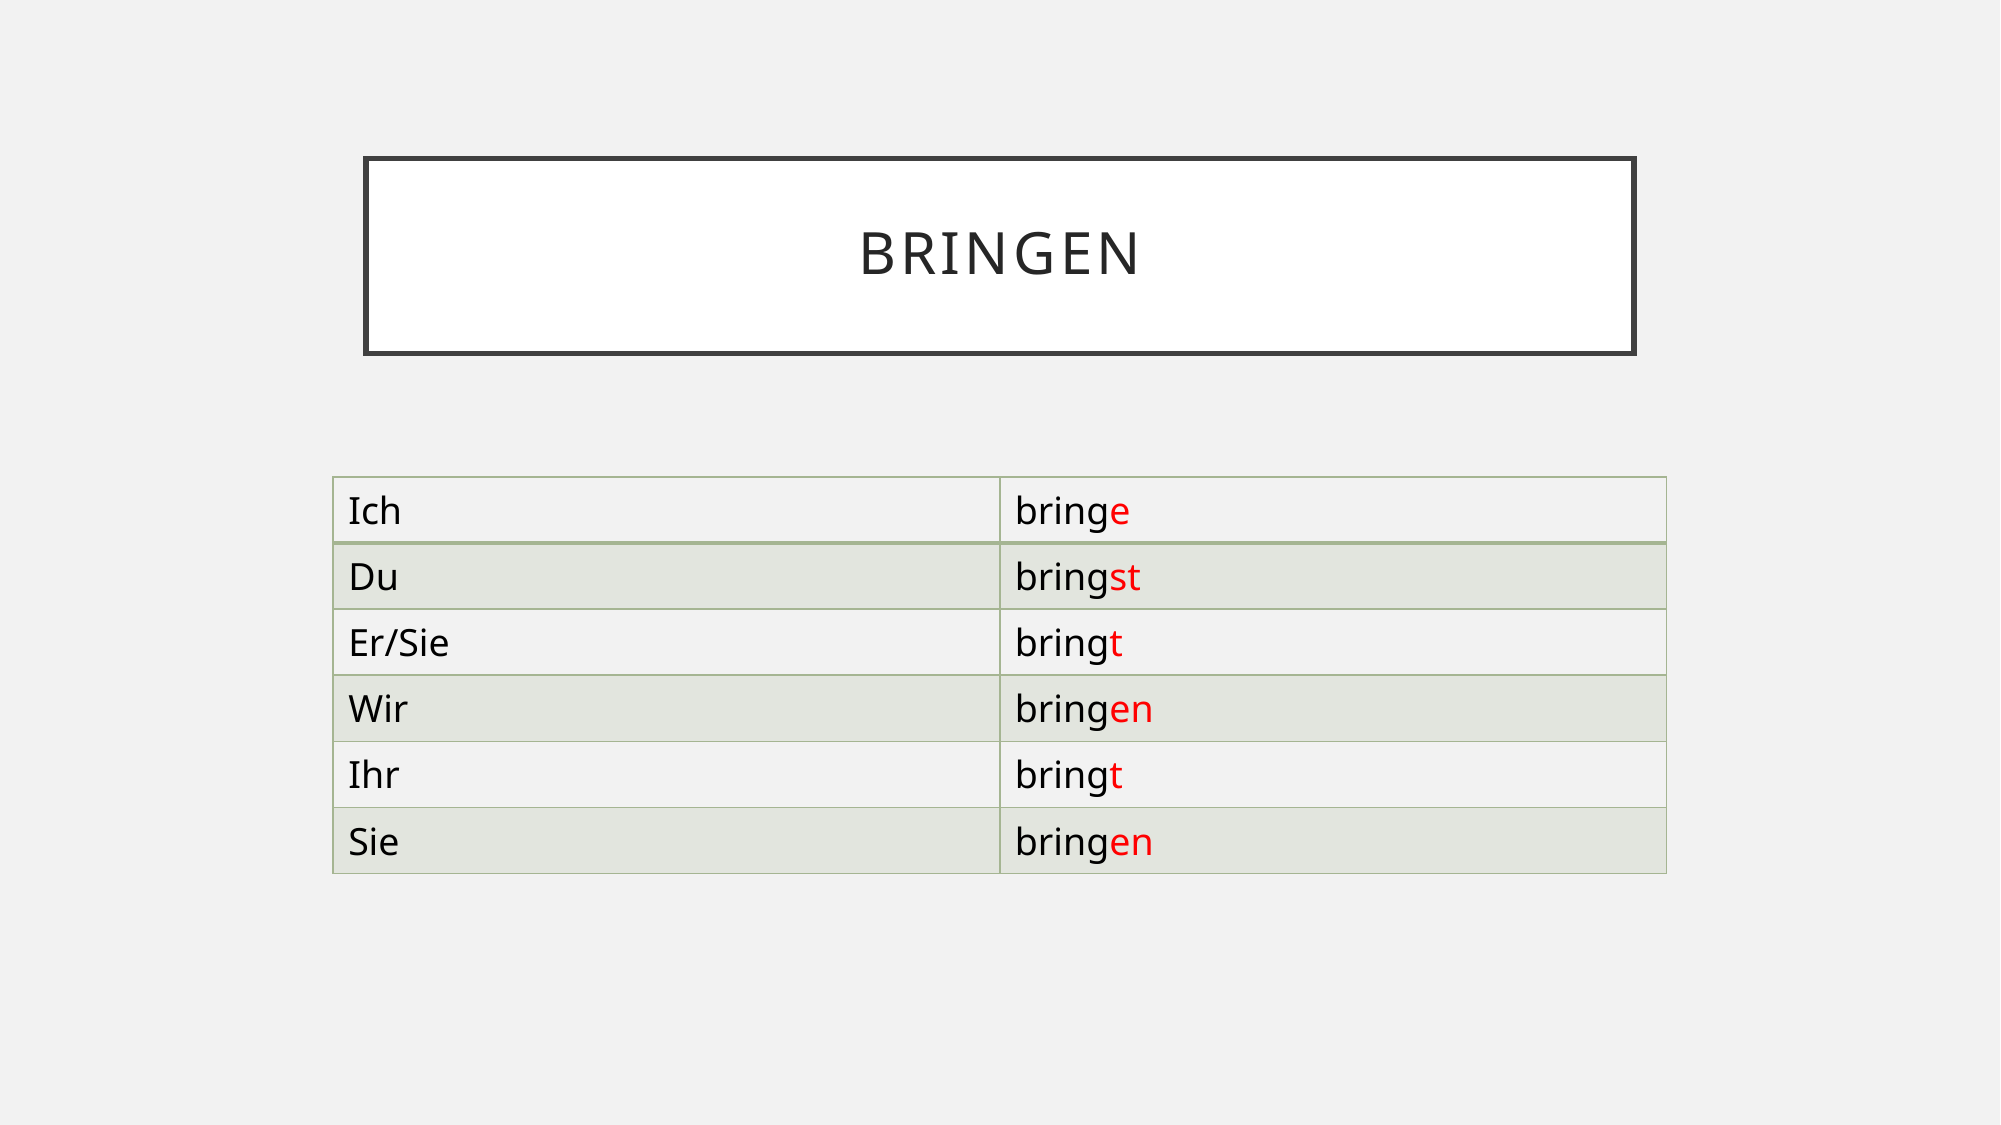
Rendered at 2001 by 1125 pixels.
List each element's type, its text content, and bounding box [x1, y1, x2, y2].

table_cell bringst [1001, 545, 1666, 608]
table_cell bringen [1001, 676, 1666, 741]
table_cell bringt [1001, 610, 1666, 674]
table_cell Wir [334, 676, 999, 741]
table_cell Er/Sie [334, 610, 999, 674]
table_cell Du [334, 545, 999, 608]
table_cell bringt [1001, 742, 1666, 807]
title bringen [363, 156, 1637, 356]
table_cell bringen [1001, 808, 1666, 873]
table_cell Sie [334, 808, 999, 873]
table_header Ich [334, 478, 999, 541]
table_cell Ihr [334, 742, 999, 807]
table_header bringe [1001, 478, 1666, 541]
